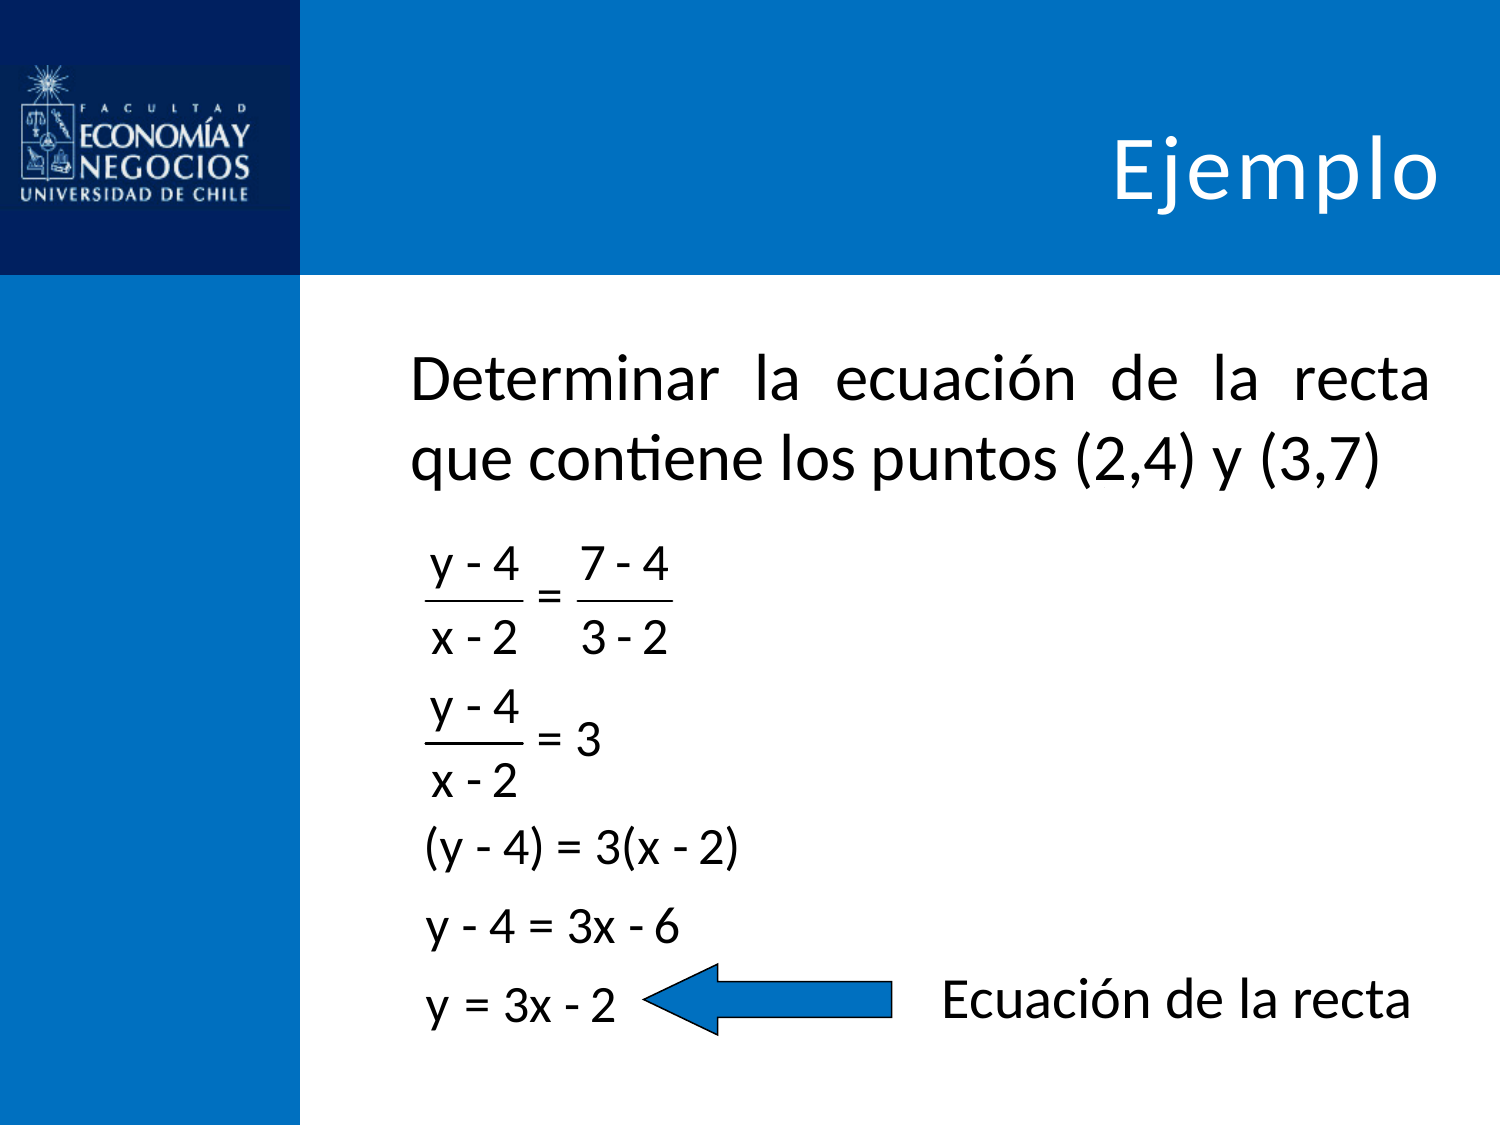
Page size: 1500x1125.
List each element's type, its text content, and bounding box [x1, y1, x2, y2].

text_box Ecuación de la recta [927, 952, 1447, 1038]
text_box Determinar la ecuación de la recta que contiene los puntos (2,4) y (3,7) [395, 326, 1447, 501]
picture [0, 64, 290, 211]
title Ejemplo [281, 46, 1456, 279]
text_box [762, 981, 892, 1018]
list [416, 527, 751, 1045]
